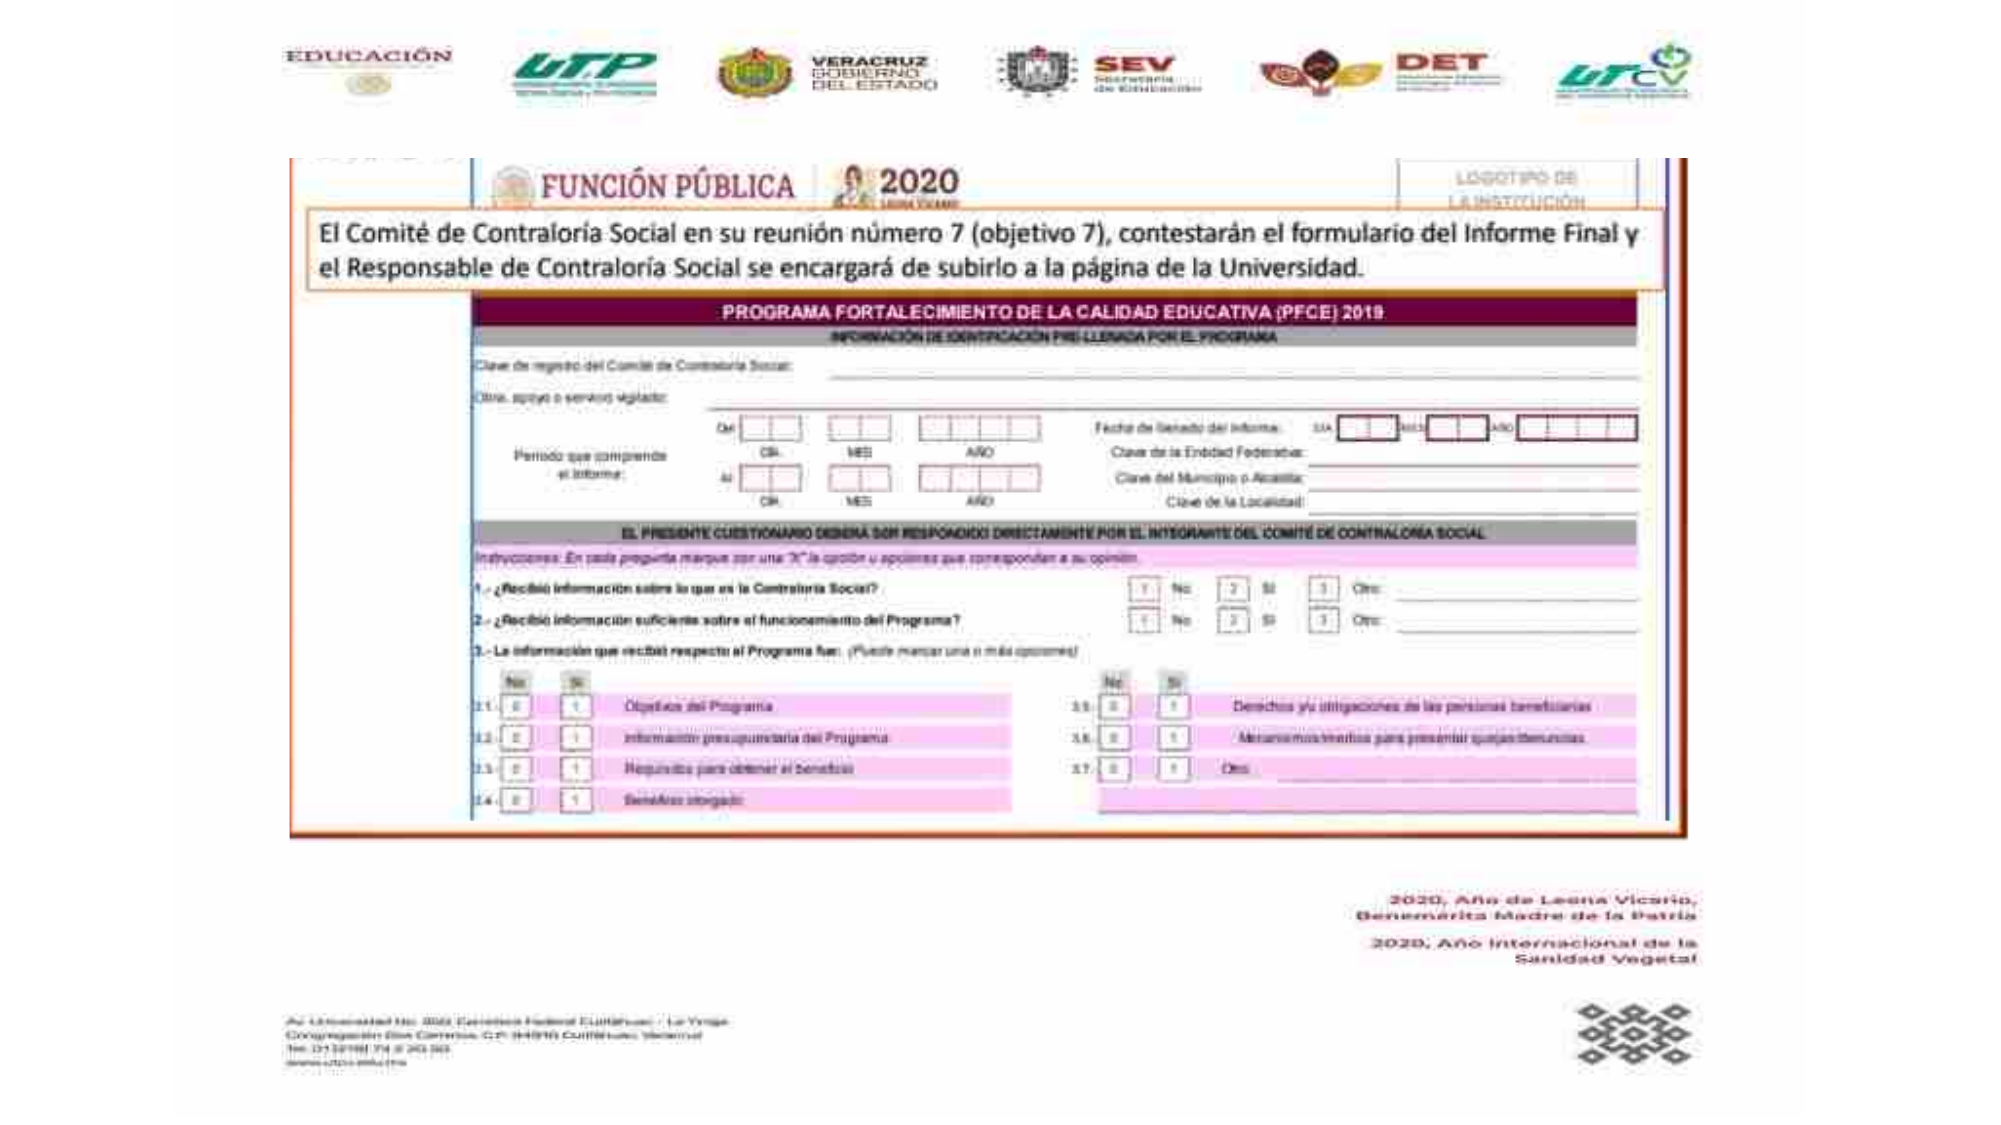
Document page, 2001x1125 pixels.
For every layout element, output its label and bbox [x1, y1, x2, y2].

picture [173, 0, 1805, 1117]
